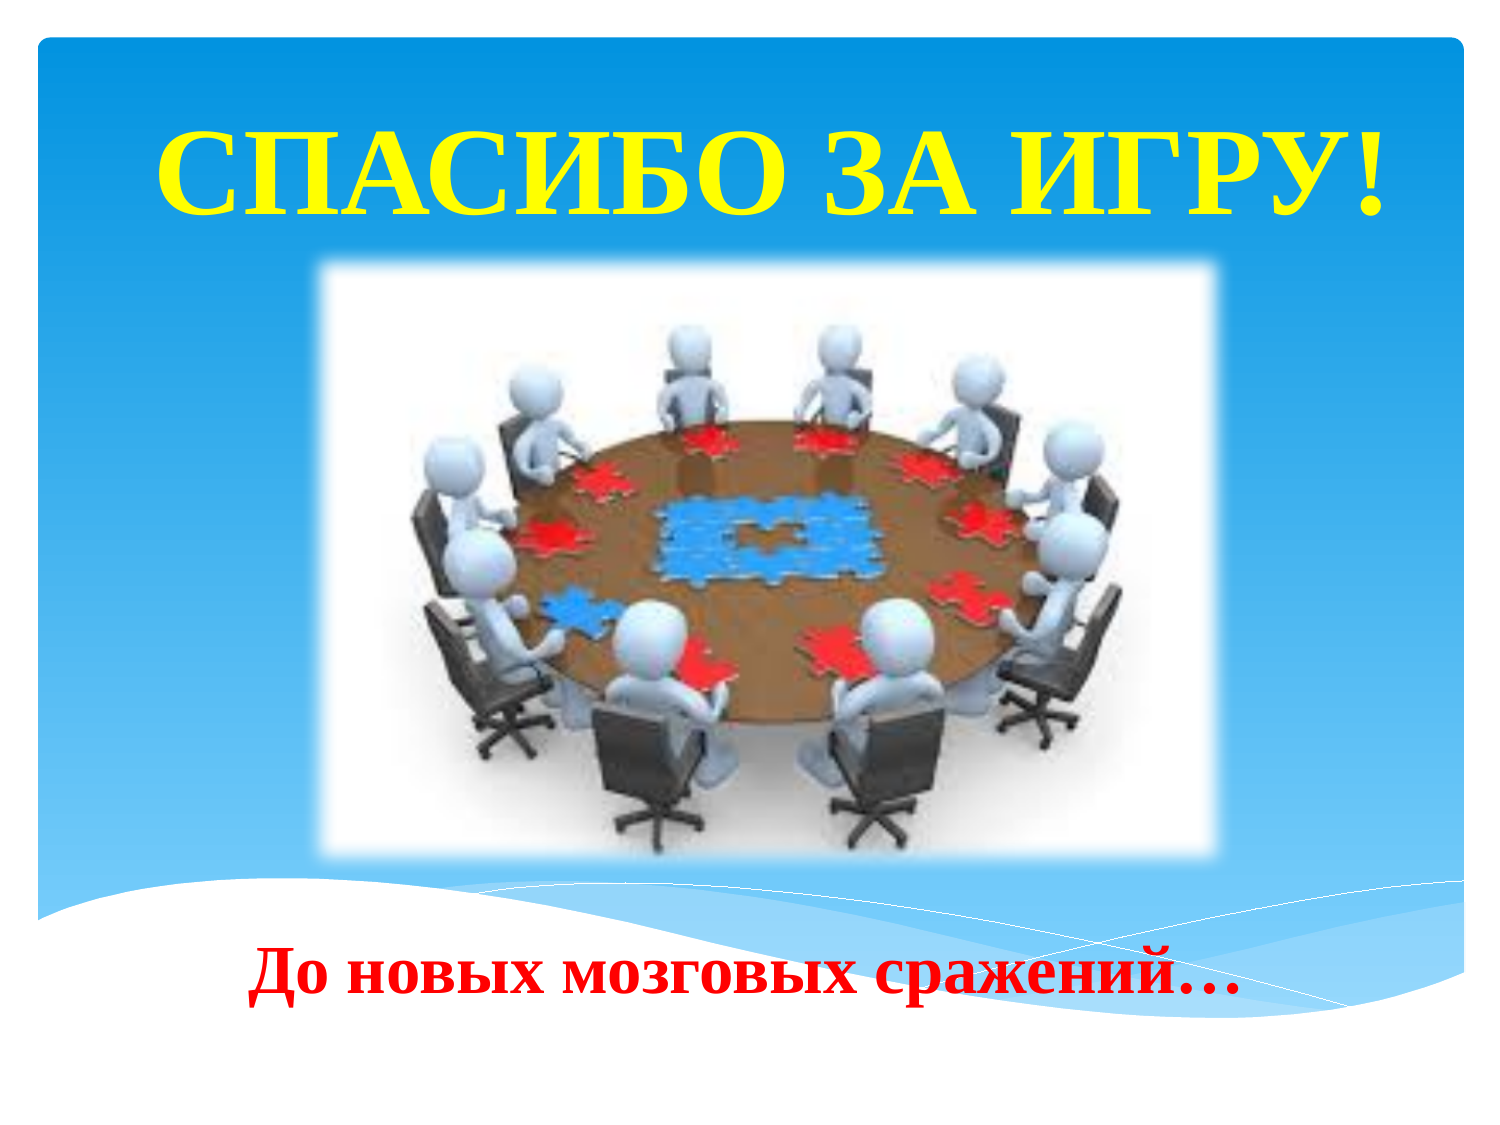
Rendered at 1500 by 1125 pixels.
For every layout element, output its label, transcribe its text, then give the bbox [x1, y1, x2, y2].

title СПАСИБО ЗА ИГРУ! [135, 30, 1411, 248]
subtitle До новых мозговых сражений… [135, 916, 1358, 1059]
picture [300, 243, 1235, 877]
